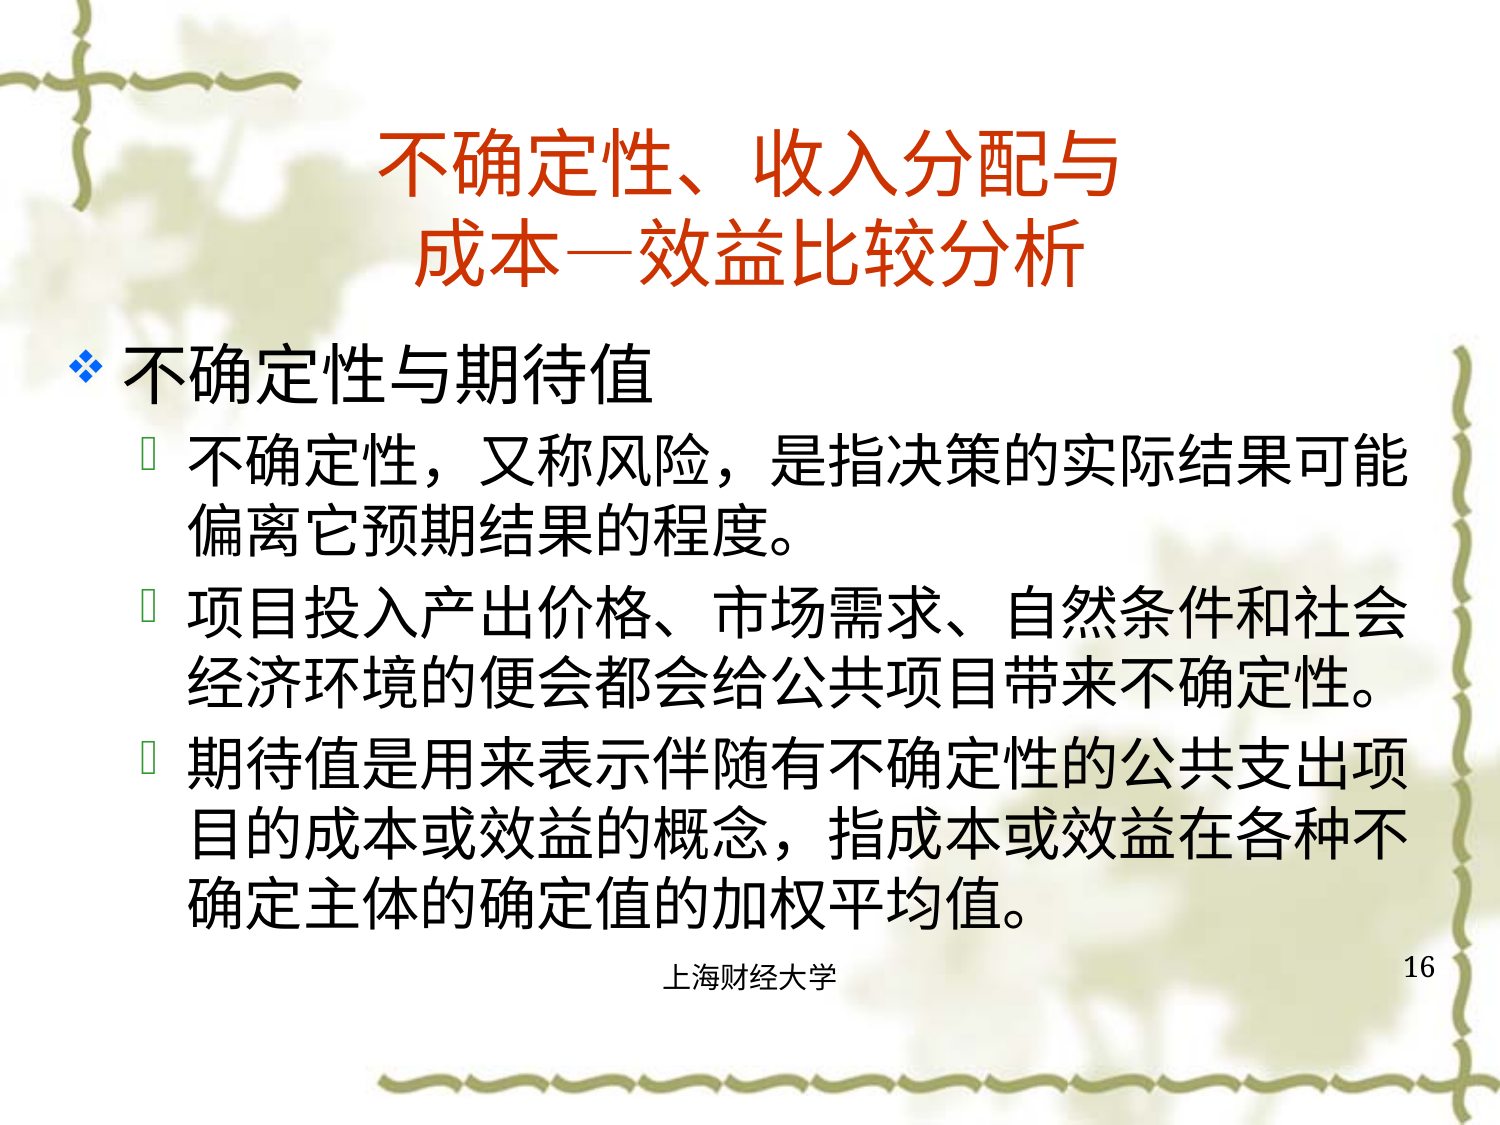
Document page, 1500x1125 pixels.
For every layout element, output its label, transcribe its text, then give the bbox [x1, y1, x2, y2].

picture [0, 0, 1500, 1125]
title 不确定性、收入分配与 成本—效益比较分析 [49, 112, 1451, 301]
slide_number 16 [1074, 940, 1451, 1066]
footer 上海财经大学 [512, 952, 988, 1066]
list 不确定性与期待值 不确定性，又称风险，是指决策的实际结果可能偏离它预期结果的程度。 项目投入产出价格、市场需求、自然条件和社会经济环境的便会都会给公共项目带来不确定性。 期待值是用来表示伴随有不确定性的公共支出项目的成本或效益的概念，指成本或效益在各种不确定主体的确定值的加权平均值。 [49, 324, 1452, 963]
